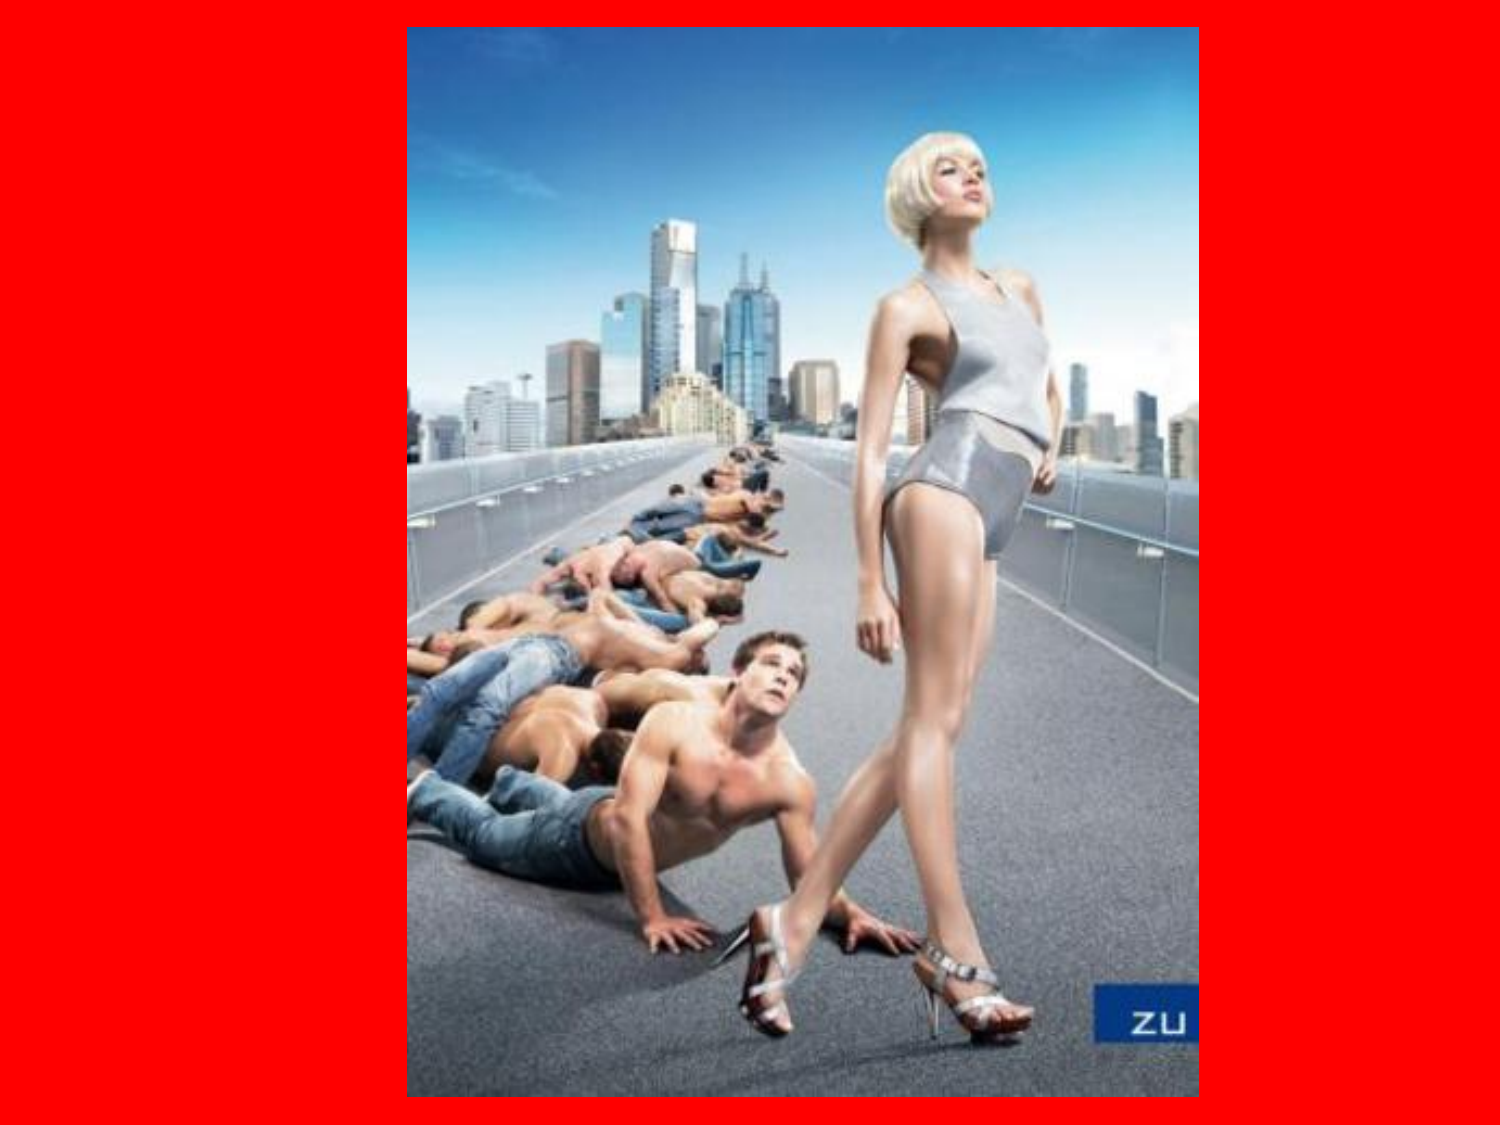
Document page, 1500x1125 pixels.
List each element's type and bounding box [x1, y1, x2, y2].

list [407, 27, 1200, 1097]
